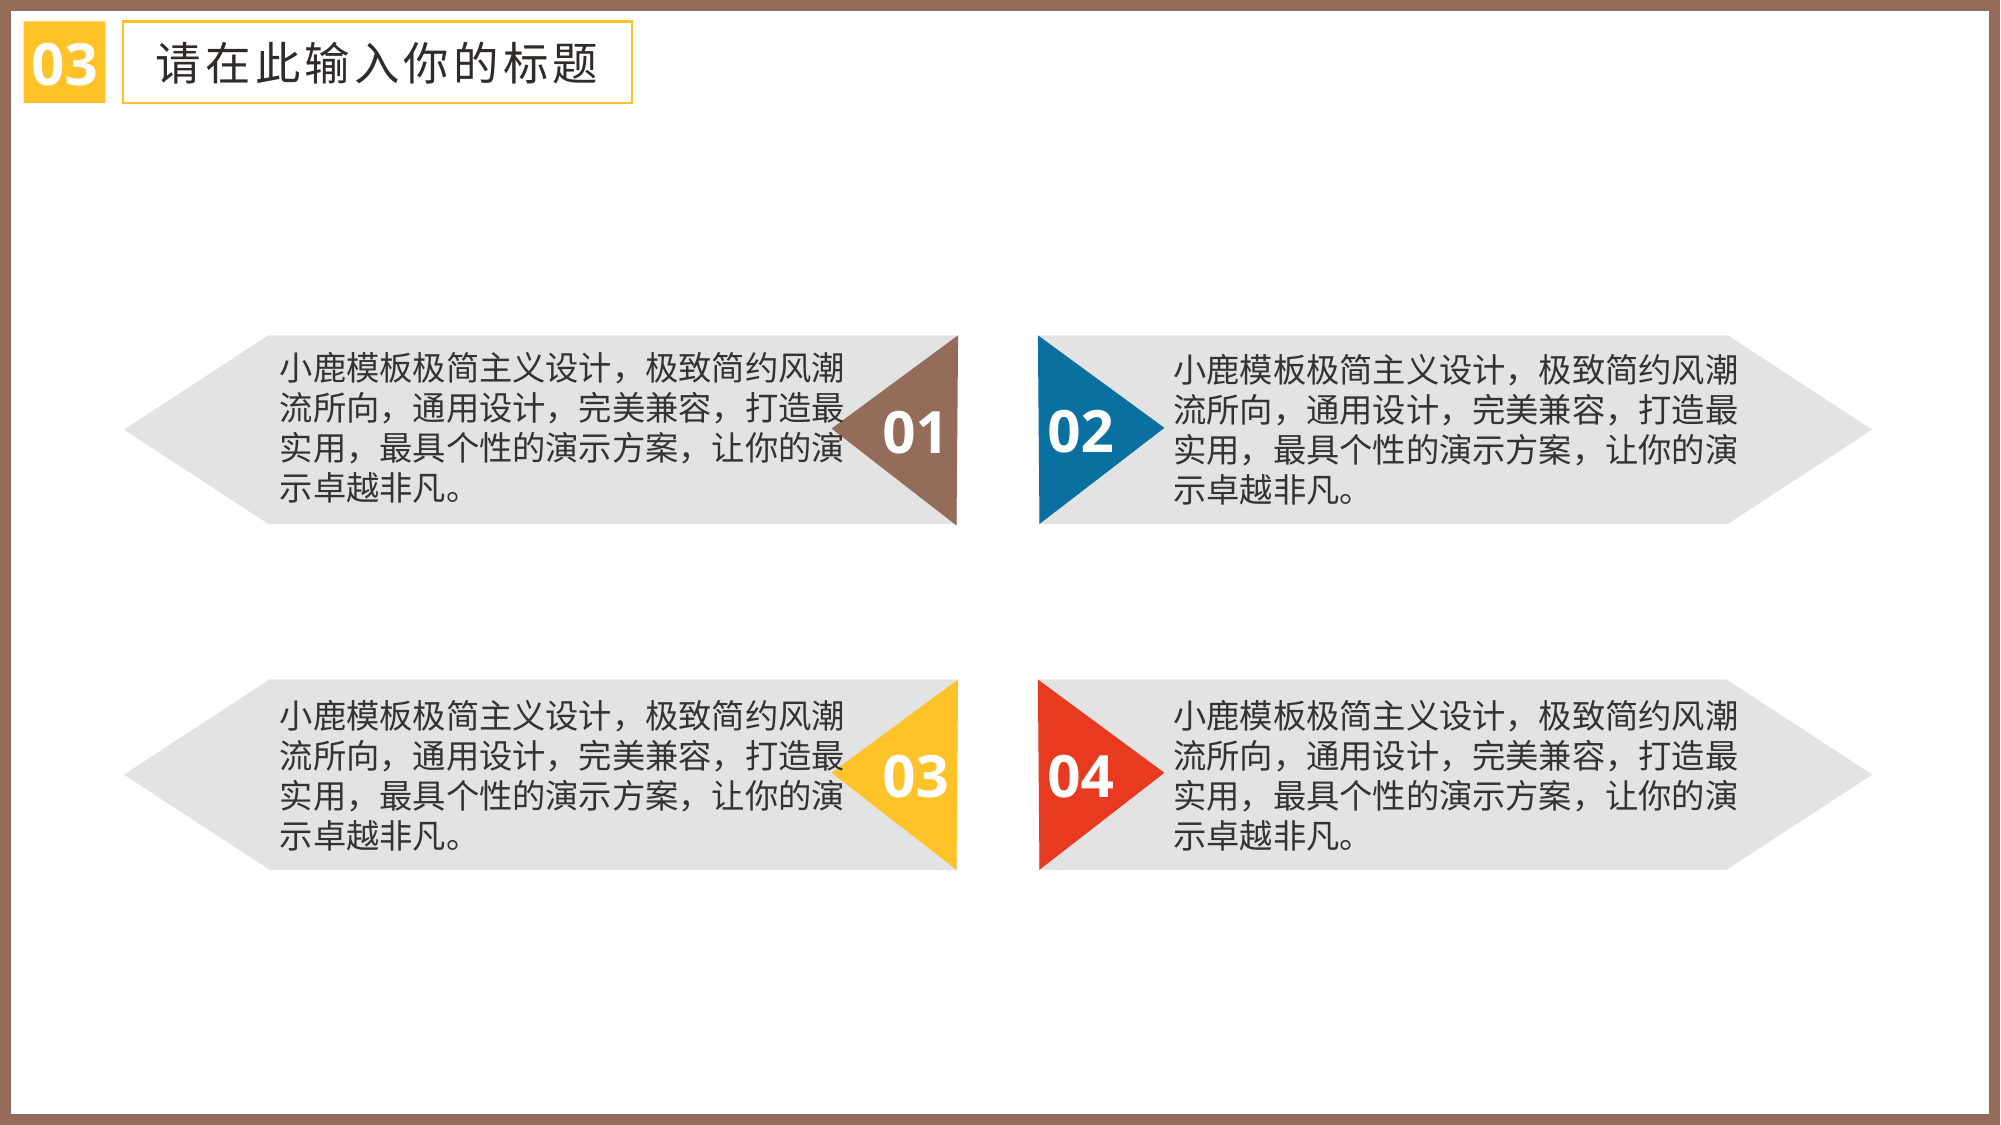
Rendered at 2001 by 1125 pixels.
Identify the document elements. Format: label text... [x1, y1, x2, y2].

text_box 01 [862, 333, 960, 528]
text_box [0, 0, 2000, 1125]
text_box 02 [1036, 333, 1158, 527]
text_box [1755, 696, 1875, 853]
text_box 04 [1036, 677, 1158, 872]
text_box [122, 678, 957, 871]
text_box [1040, 435, 1741, 526]
text_box 03 [23, 20, 106, 104]
text_box [1039, 678, 1740, 766]
text_box 小鹿模板极简主义设计，极致简约风潮流所向，通用设计，完美兼容，打造最实用，最具个性的演示方案，让你的演示卓越非凡。 [1158, 341, 1755, 517]
text_box 03 [862, 677, 960, 872]
text_box 小鹿模板极简主义设计，极致简约风潮流所向，通用设计，完美兼容，打造最实用，最具个性的演示方案，让你的演示卓越非凡。 [1158, 687, 1755, 863]
text_box [122, 334, 956, 526]
text_box [1040, 334, 1739, 421]
text_box 请在此输入你的标题 [122, 20, 633, 104]
text_box [1755, 351, 1875, 508]
text_box [1041, 780, 1739, 871]
text_box 小鹿模板极简主义设计，极致简约风潮流所向，通用设计，完美兼容，打造最实用，最具个性的演示方案，让你的演示卓越非凡。 [265, 687, 862, 863]
text_box 小鹿模板极简主义设计，极致简约风潮流所向，通用设计，完美兼容，打造最实用，最具个性的演示方案，让你的演示卓越非凡。 [265, 340, 862, 515]
